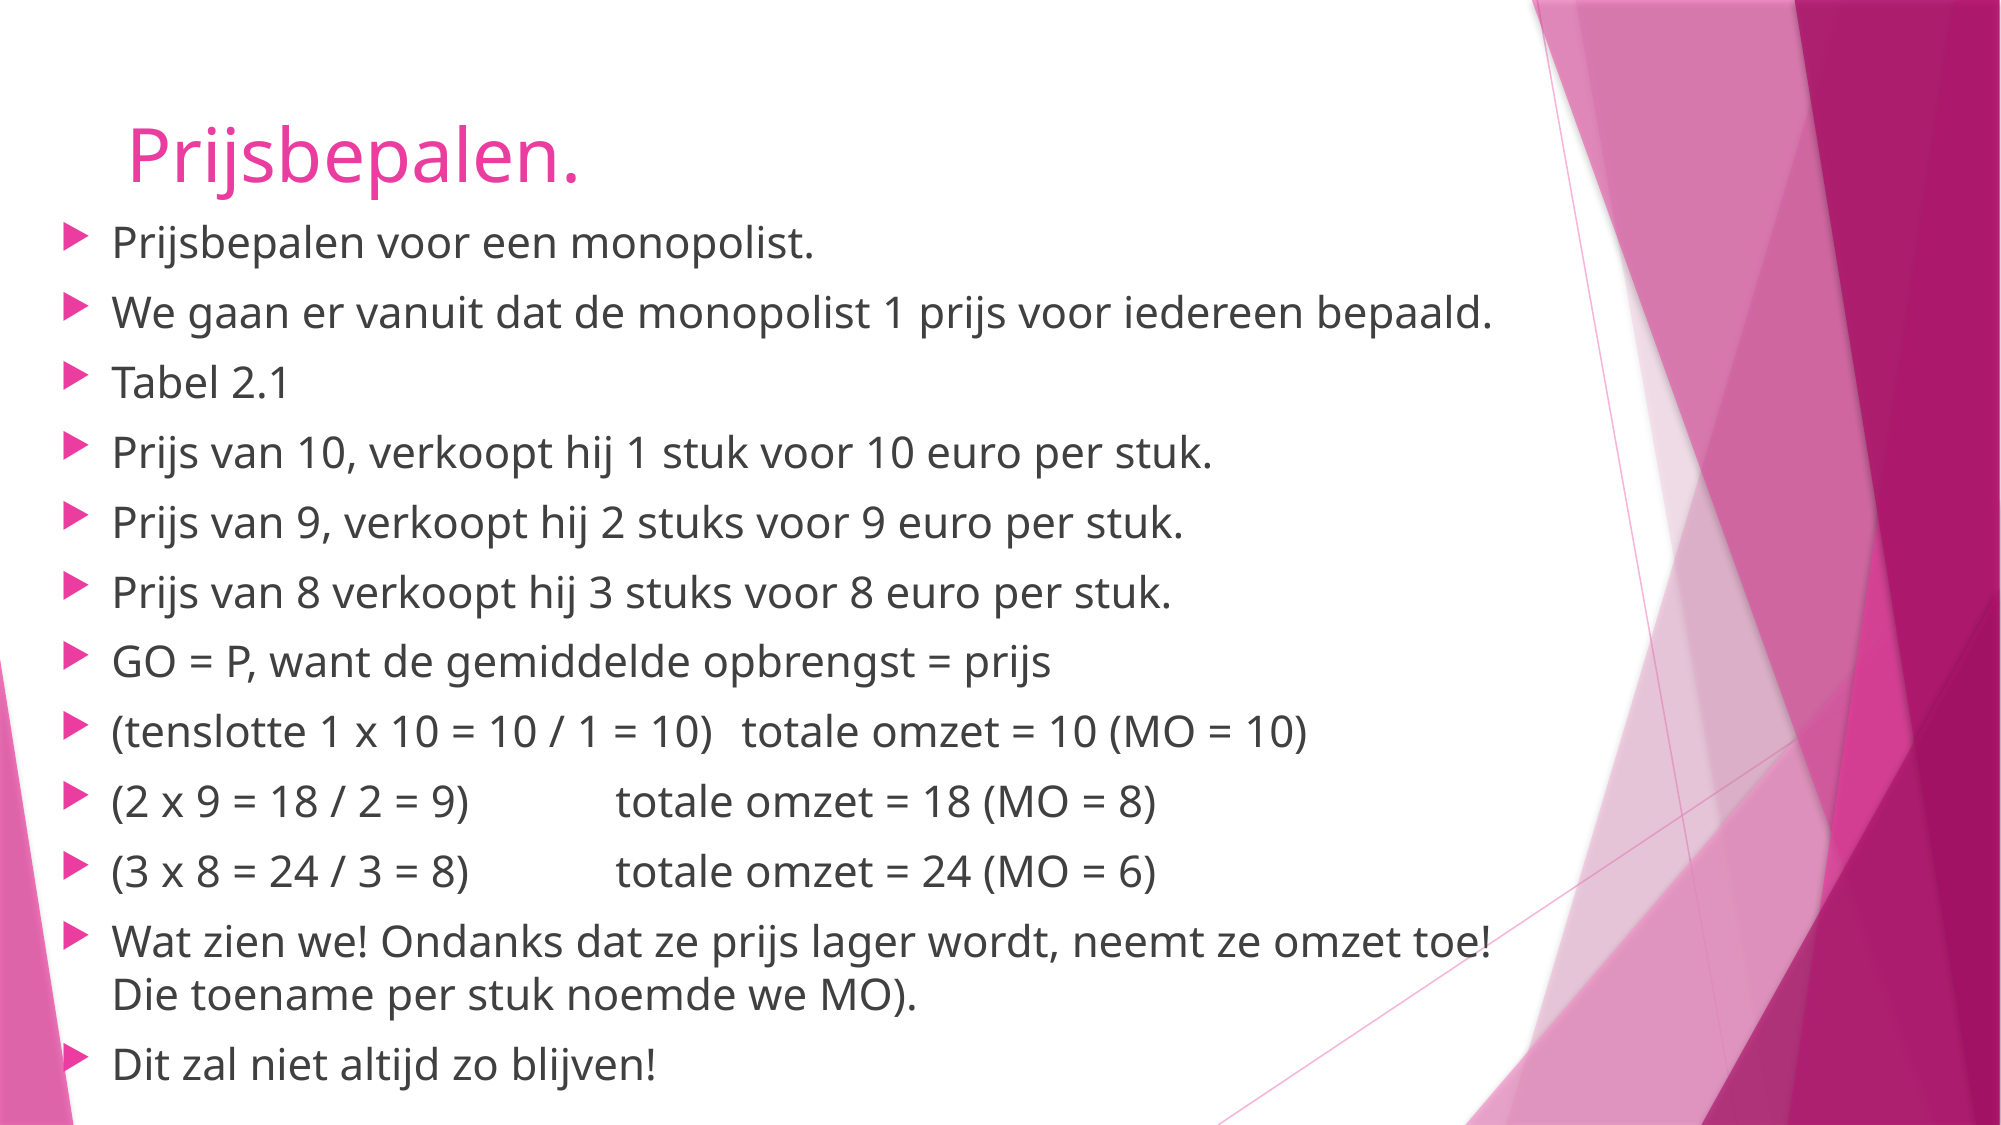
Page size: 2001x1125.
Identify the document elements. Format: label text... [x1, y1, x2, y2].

list Prijsbepalen voor een monopolist. We gaan er vanuit dat de monopolist 1 prijs voor iedereen bepaald. Tabel 2.1 Prijs van 10, verkoopt hij 1 stuk voor 10 euro per stuk. Prijs van 9, verkoopt hij 2 stuks voor 9 euro per stuk. Prijs van 8 verkoopt hij 3 stuks voor 8 euro per stuk. GO = P, want de gemiddelde opbrengst = prijs (tenslotte 1 x 10 = 10 / 1 = 10) totale omzet = 10 (MO = 10) (2 x 9 = 18 / 2 = 9) totale omzet = 18 (MO = 8) (3 x 8 = 24 / 3 = 8) totale omzet = 24 (MO = 6) Wat zien we! Ondanks dat ze prijs lager wordt, neemt ze omzet toe! Die toename per stuk noemde we MO). Dit zal niet altijd zo blijven! [45, 207, 1522, 1120]
title Prijsbepalen. [111, 99, 1522, 207]
